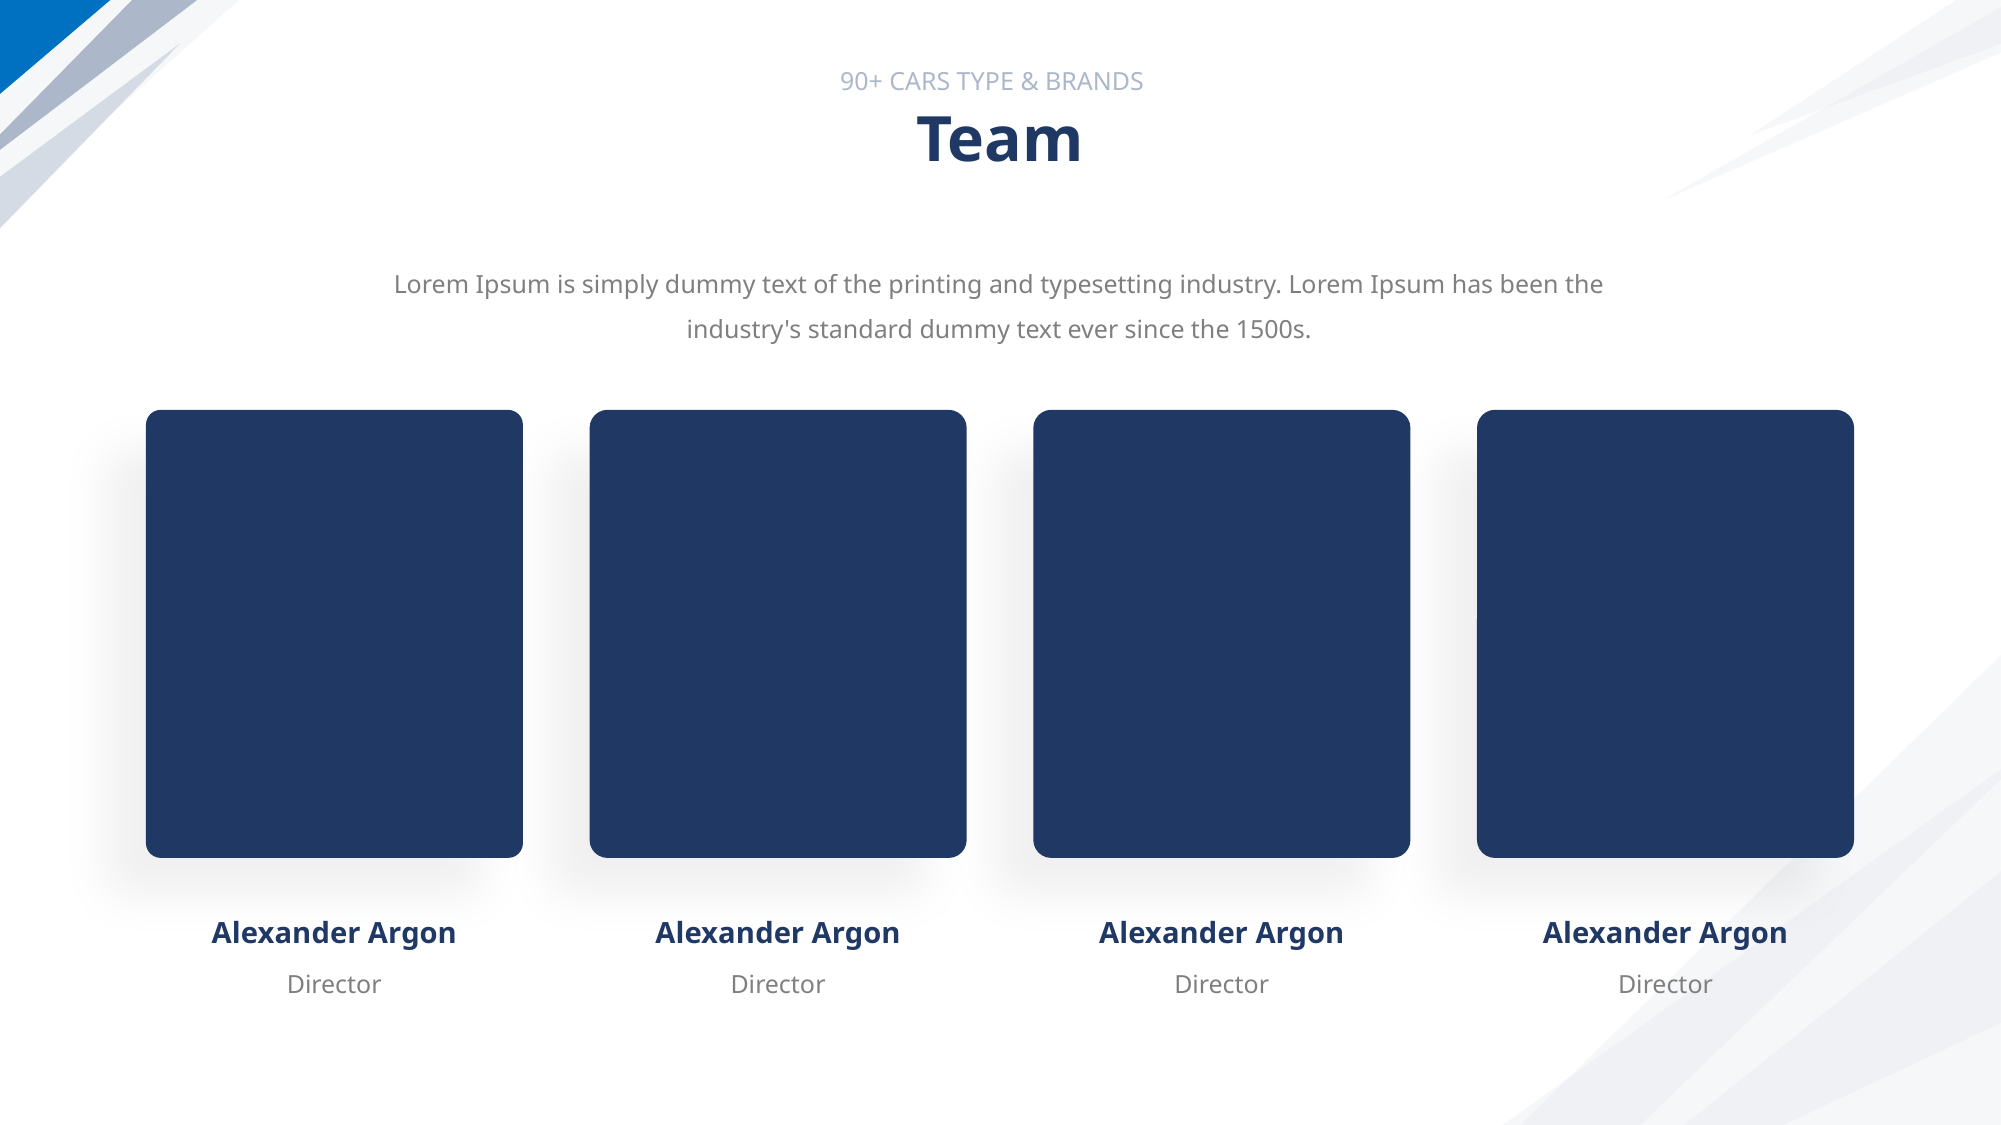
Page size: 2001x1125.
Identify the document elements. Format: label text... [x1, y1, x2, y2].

text_box Director [1477, 960, 1855, 1007]
text_box Director [145, 960, 523, 1007]
list Lorem Ipsum is simply dummy text of the printing and typesetting industry. Lorem Ipsum has been the industry's standard dummy text ever since the 1500s. [341, 246, 1658, 356]
text_box Alexander Argon [1033, 907, 1411, 958]
title Team [137, 73, 1863, 210]
text_box Alexander Argon [145, 907, 523, 958]
text_box [589, 409, 967, 858]
text_box [1033, 409, 1411, 858]
text_box Director [589, 960, 967, 1007]
text_box Alexander Argon [1477, 907, 1855, 958]
text_box 90+ CARS TYPE & BRANDS [825, 57, 1175, 104]
text_box [1476, 409, 1855, 858]
text_box [145, 409, 523, 858]
text_box Director [1033, 960, 1411, 1007]
text_box Alexander Argon [589, 907, 967, 958]
